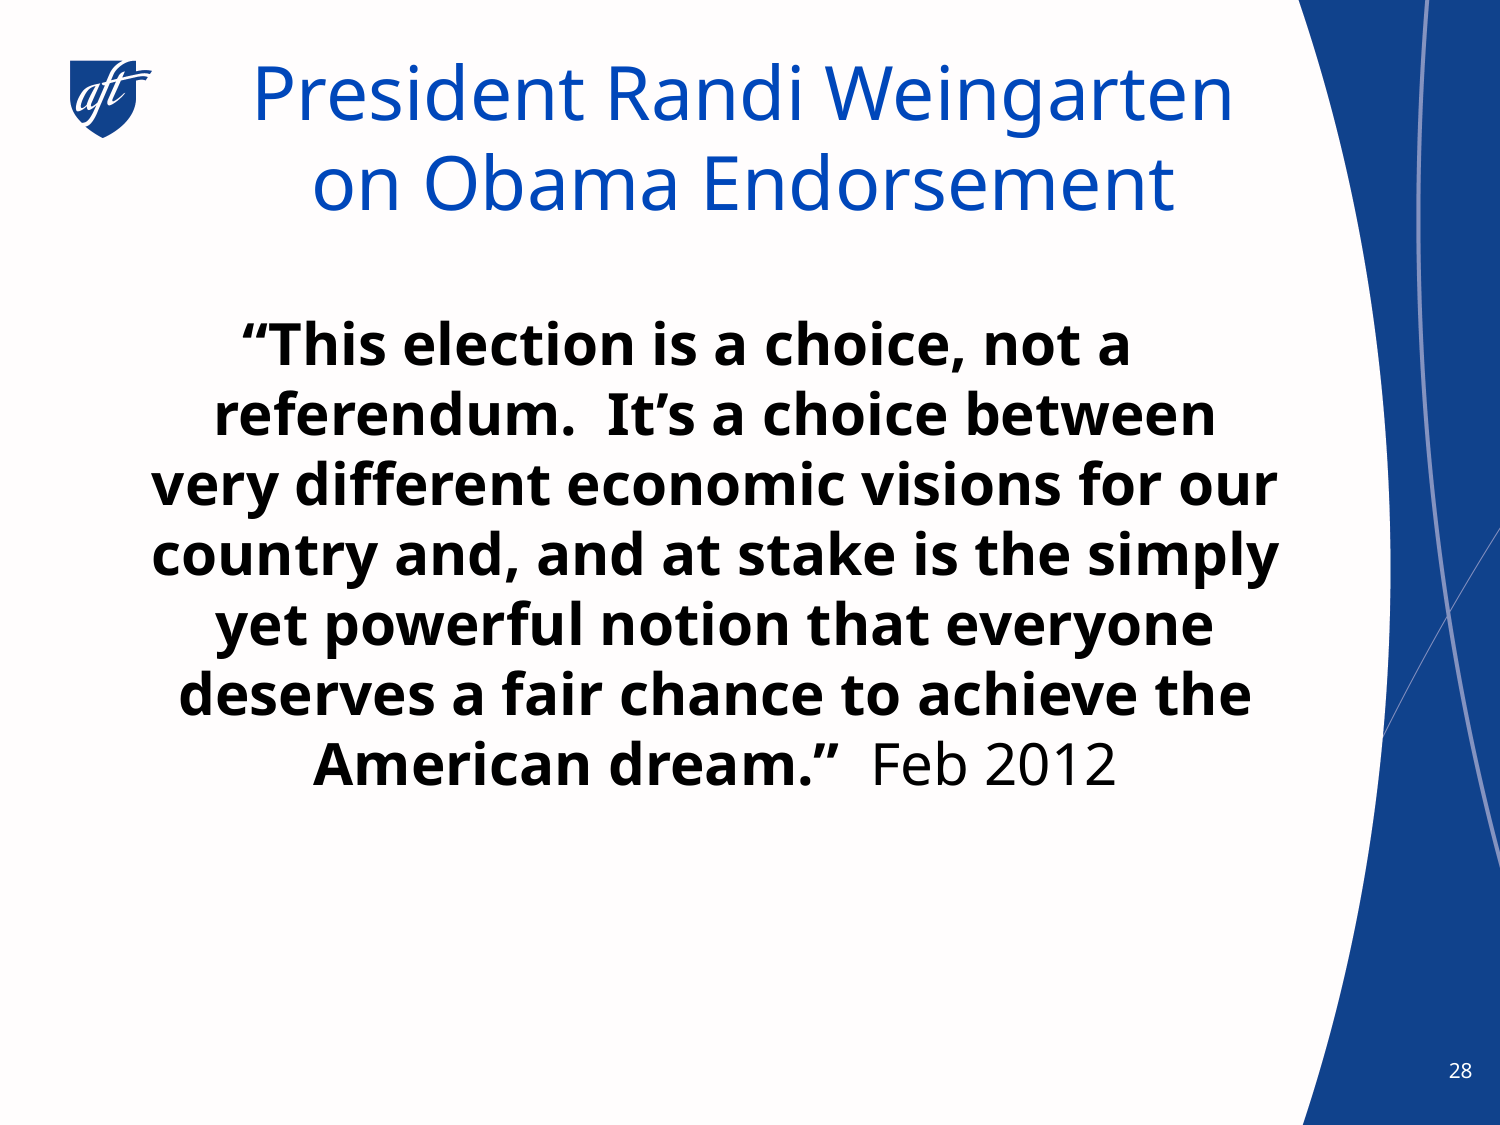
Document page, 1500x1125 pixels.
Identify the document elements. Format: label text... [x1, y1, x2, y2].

picture [0, 0, 1500, 1125]
list “This election is a choice, not a referendum. It’s a choice between very different economic visions for our country and, and at stake is the simply yet powerful notion that everyone deserves a fair chance to achieve the American dream.” Feb 2012 [74, 299, 1301, 1076]
title President Randi Weingarten on Obama Endorsement [187, 37, 1301, 263]
slide_number 28 [1174, 1049, 1488, 1101]
